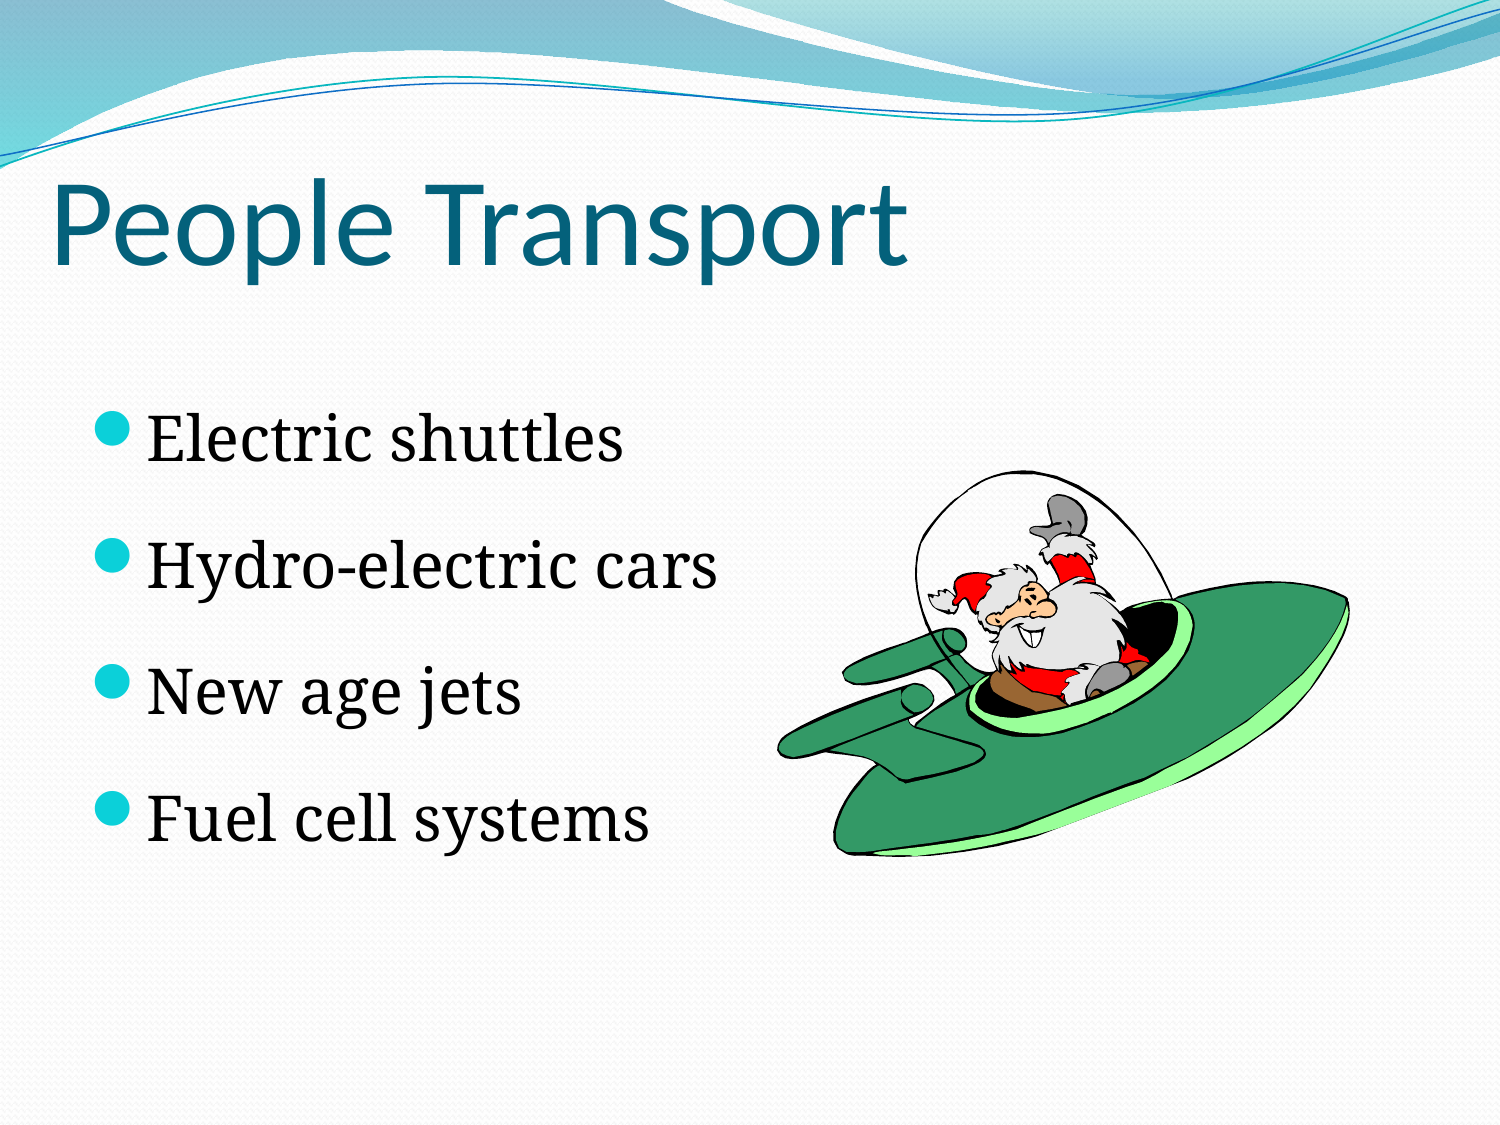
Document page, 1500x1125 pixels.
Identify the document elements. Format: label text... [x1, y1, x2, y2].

title People Transport [49, 103, 1400, 291]
list Electric shuttles Hydro-electric cars New age jets Fuel cell systems [75, 352, 739, 976]
picture [737, 455, 1343, 823]
